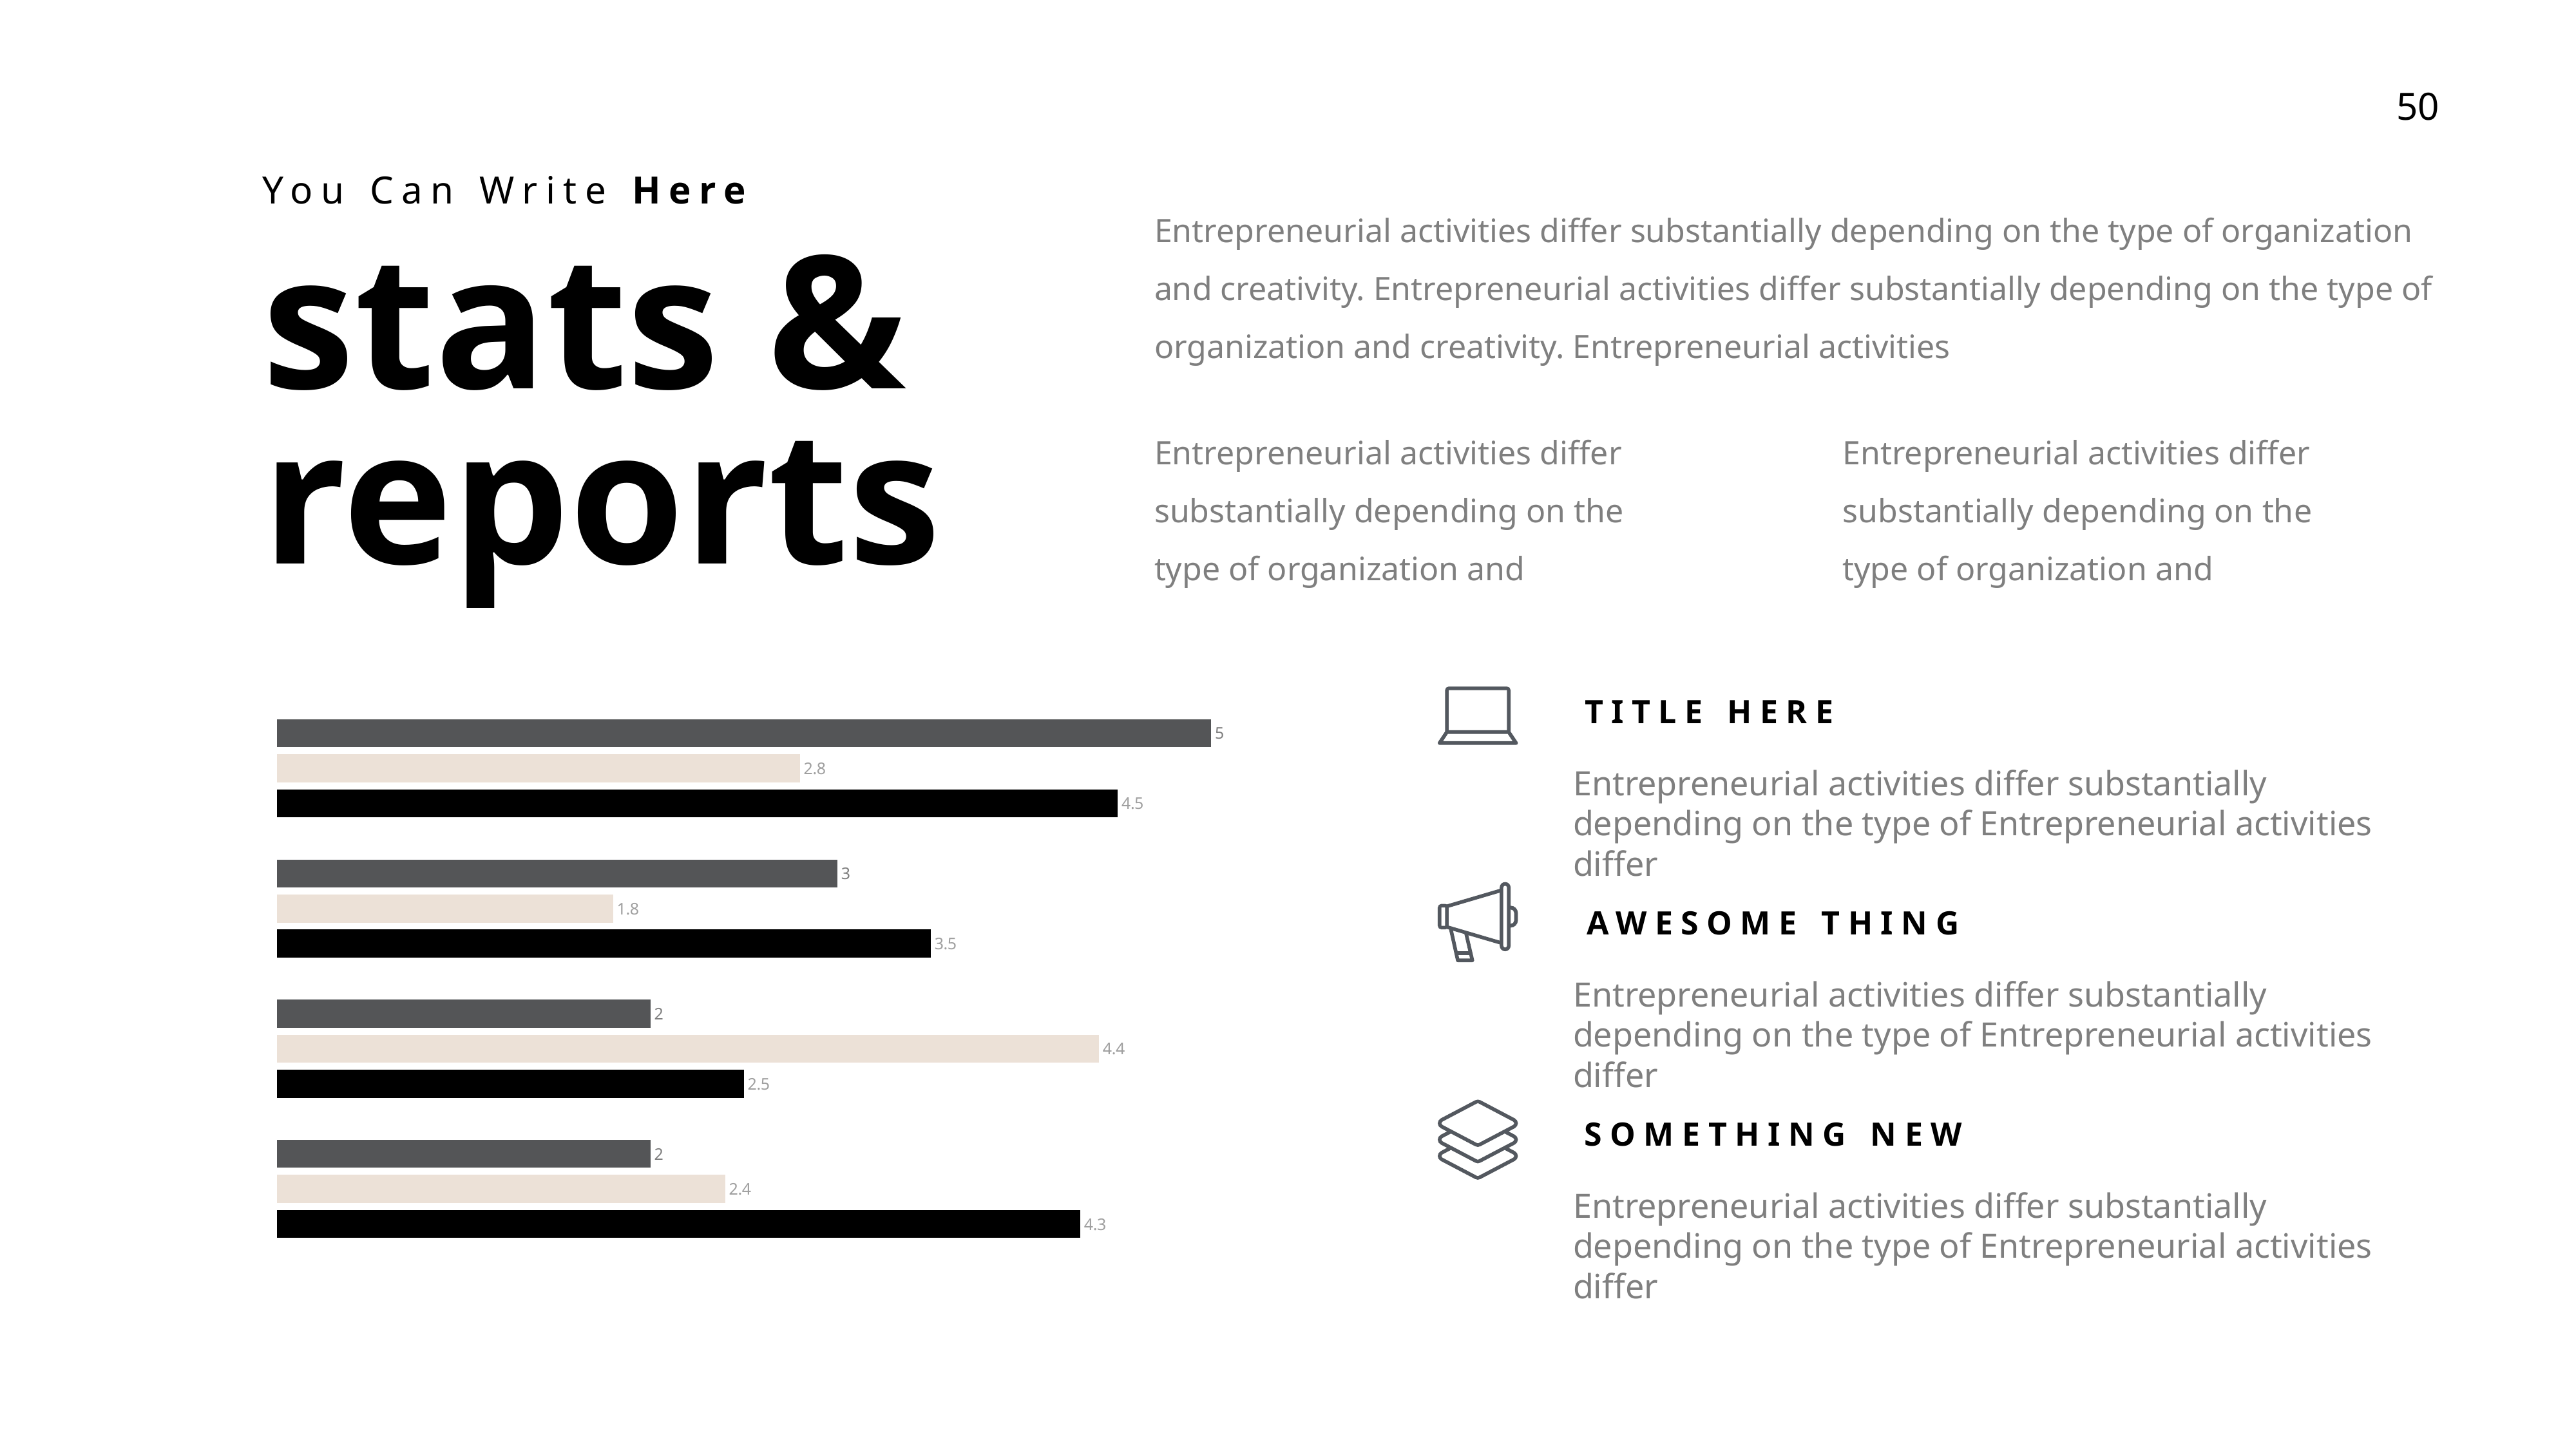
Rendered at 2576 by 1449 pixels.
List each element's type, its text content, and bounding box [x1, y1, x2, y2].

text_box You Can Write Here [253, 161, 908, 216]
text_box SOMETHING NEW [1575, 1108, 1972, 1157]
text_box AWESOME THING [1577, 897, 1969, 946]
text_box [1437, 1099, 1518, 1180]
text_box Entrepreneurial activities differ substantially depending on the type of Entrepreneurial activities differ [1563, 1179, 2392, 1310]
chart [253, 687, 1422, 1271]
text_box Entrepreneurial activities differ substantially depending on the type of organization and [1145, 408, 1704, 592]
text_box Entrepreneurial activities differ substantially depending on the type of organization and creativity. Entrepreneurial activities differ substantially depending on the type of organization and creativity. Entrepreneurial activities [1145, 186, 2447, 370]
text_box stats & reports [253, 245, 1145, 606]
text_box Entrepreneurial activities differ substantially depending on the type of Entrepreneurial activities differ [1563, 968, 2392, 1099]
text_box [1437, 687, 1518, 745]
text_box [1437, 882, 1518, 963]
text_box Entrepreneurial activities differ substantially depending on the type of Entrepreneurial activities differ [1563, 757, 2392, 888]
text_box Entrepreneurial activities differ substantially depending on the type of organization and [1833, 408, 2392, 592]
text_box TITLE HERE [1575, 687, 1844, 735]
